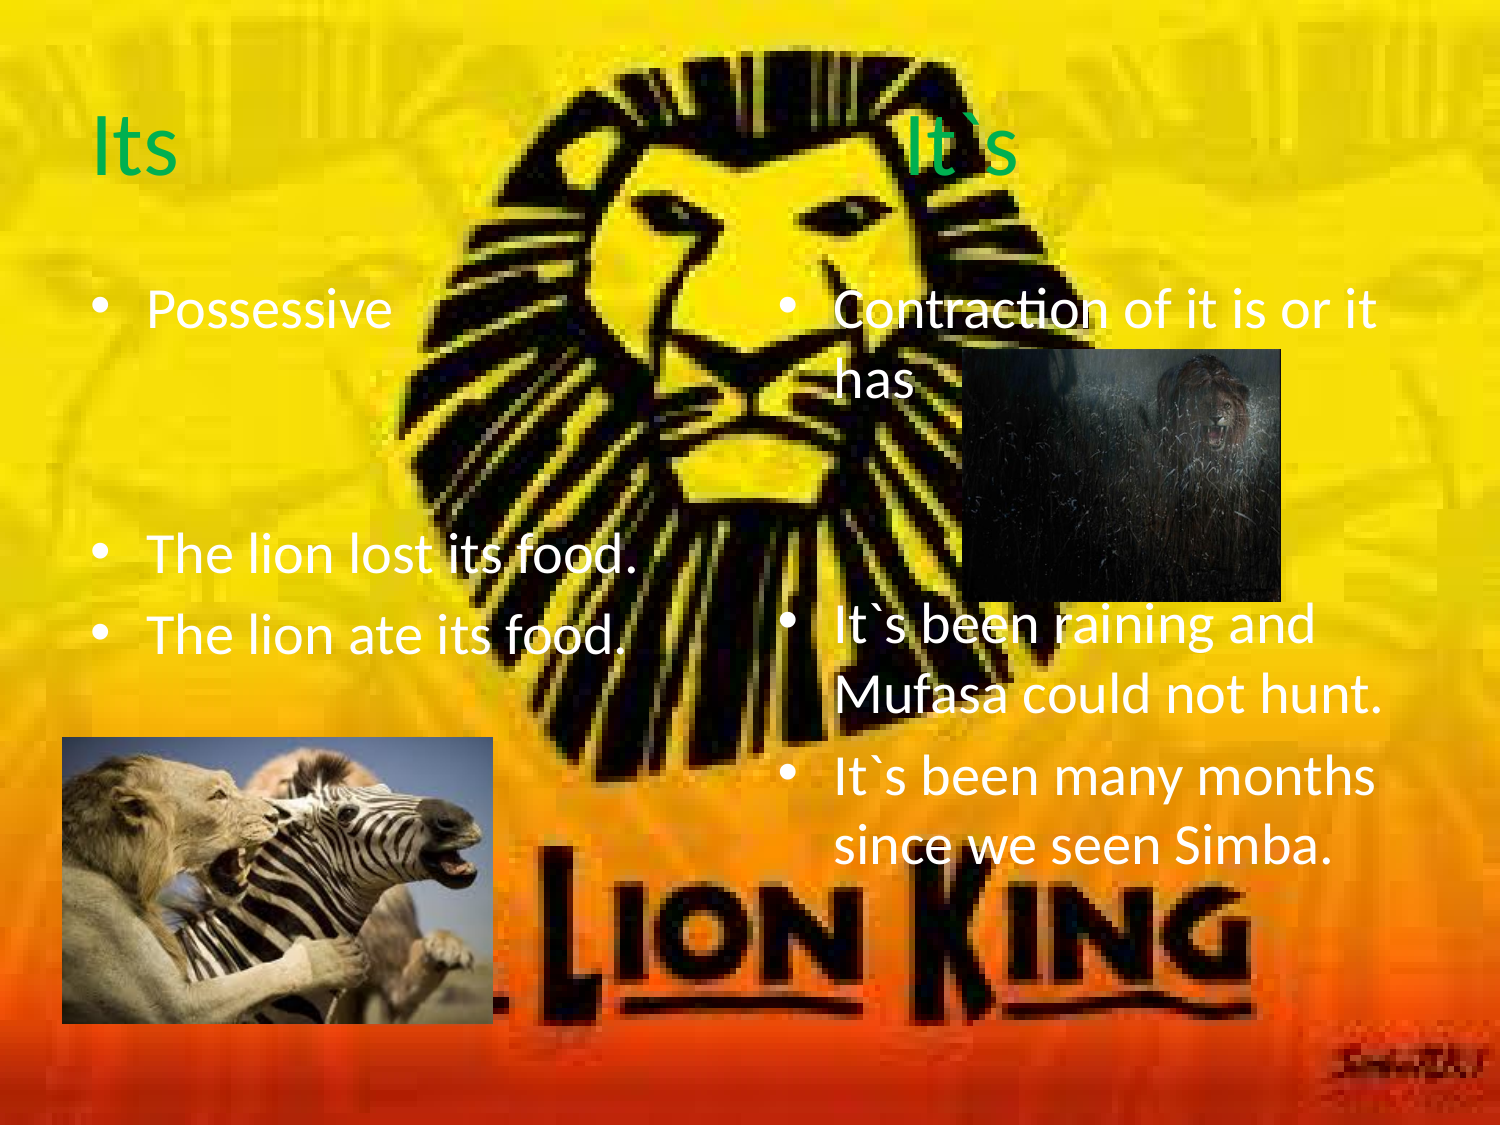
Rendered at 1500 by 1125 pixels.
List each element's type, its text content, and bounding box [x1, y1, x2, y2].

title Its It`s [74, 44, 1426, 233]
list Contraction of it is or it has It`s been raining and Mufasa could not hunt. It`s been many months since we seen Simba. [762, 262, 1426, 1006]
picture [0, 0, 1500, 1125]
list Possessive The lion lost its food. The lion ate its food. [74, 262, 738, 1006]
